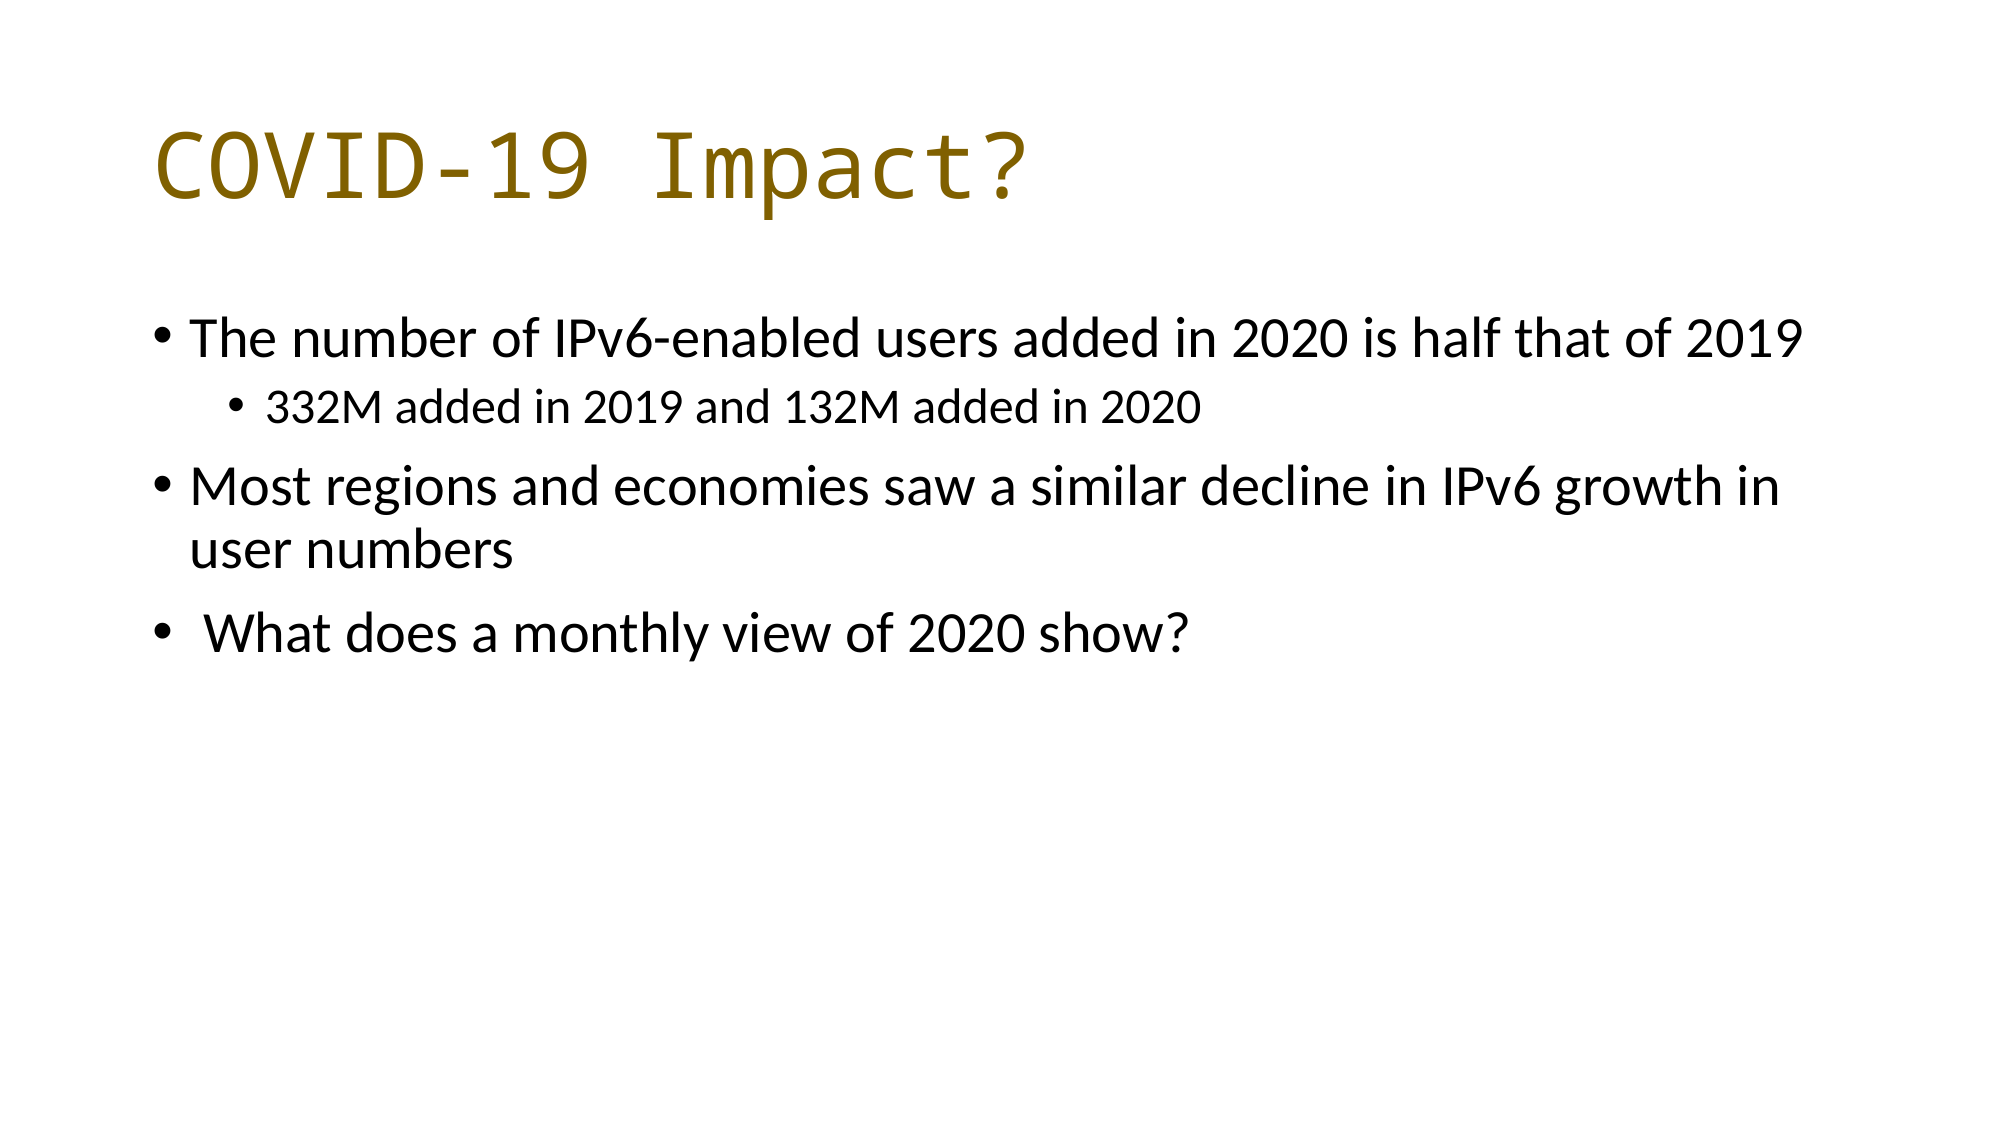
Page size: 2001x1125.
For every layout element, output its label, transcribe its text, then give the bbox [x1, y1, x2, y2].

title COVID-19 Impact? [137, 59, 1863, 278]
list The number of IPv6-enabled users added in 2020 is half that of 2019 332M added in 2019 and 132M added in 2020 Most regions and economies saw a similar decline in IPv6 growth in user numbers What does a monthly view of 2020 show? [137, 299, 1863, 1014]
